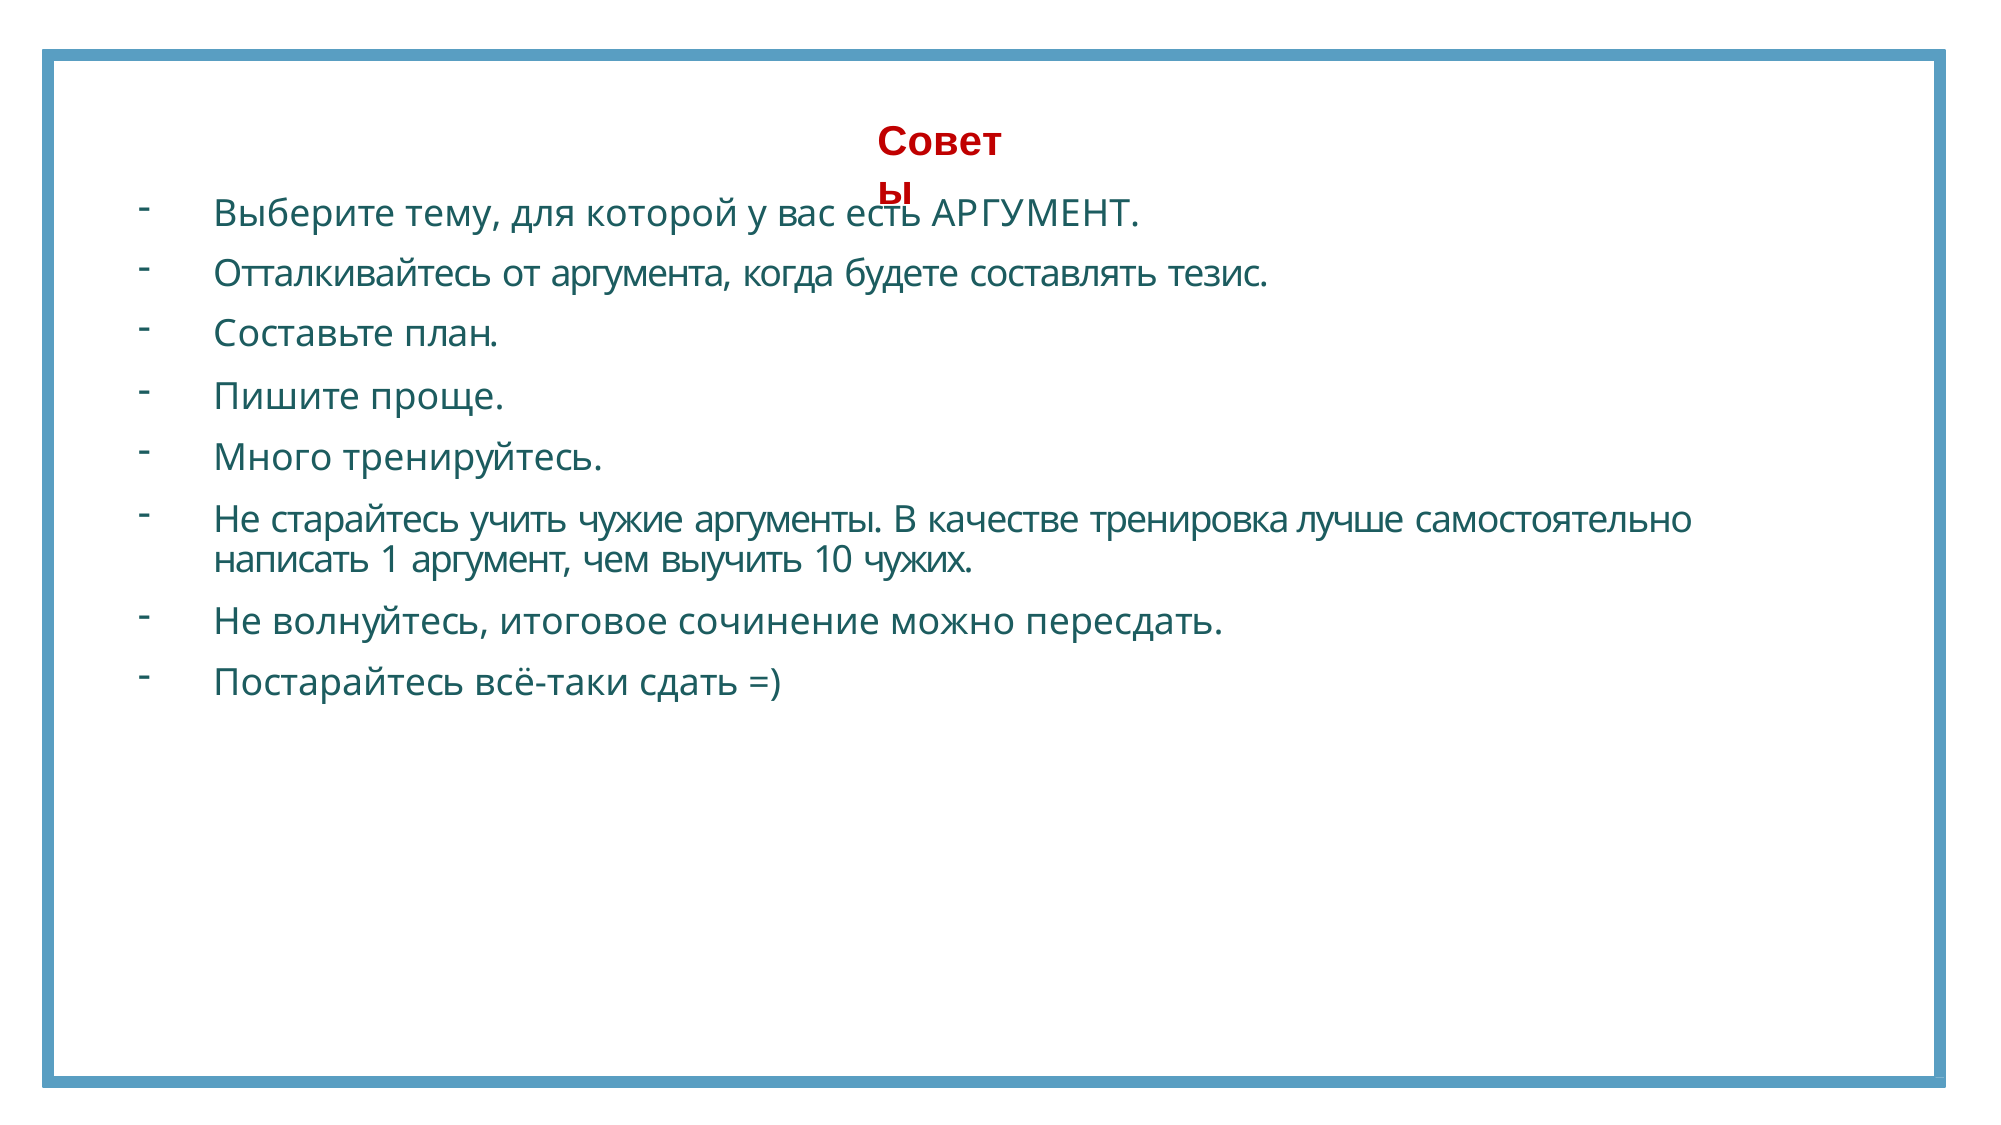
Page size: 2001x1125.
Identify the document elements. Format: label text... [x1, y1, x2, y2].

title Советы [875, 111, 1038, 302]
text_box Выберите тему, для которой у вас есть АРГУМЕНТ. Отталкивайтесь от аргумента, когда будете составлять тезис. Составьте план. Пишите проще. Много тренируйтесь. Не старайтесь учить чужие аргументы. В качестве тренировка лучше самостоятельно написать 1 аргумент, чем выучить 10 чужих. Не волнуйтесь, итоговое сочинение можно пересдать. Постарайтесь всё-таки сдать =) [136, 171, 1753, 703]
